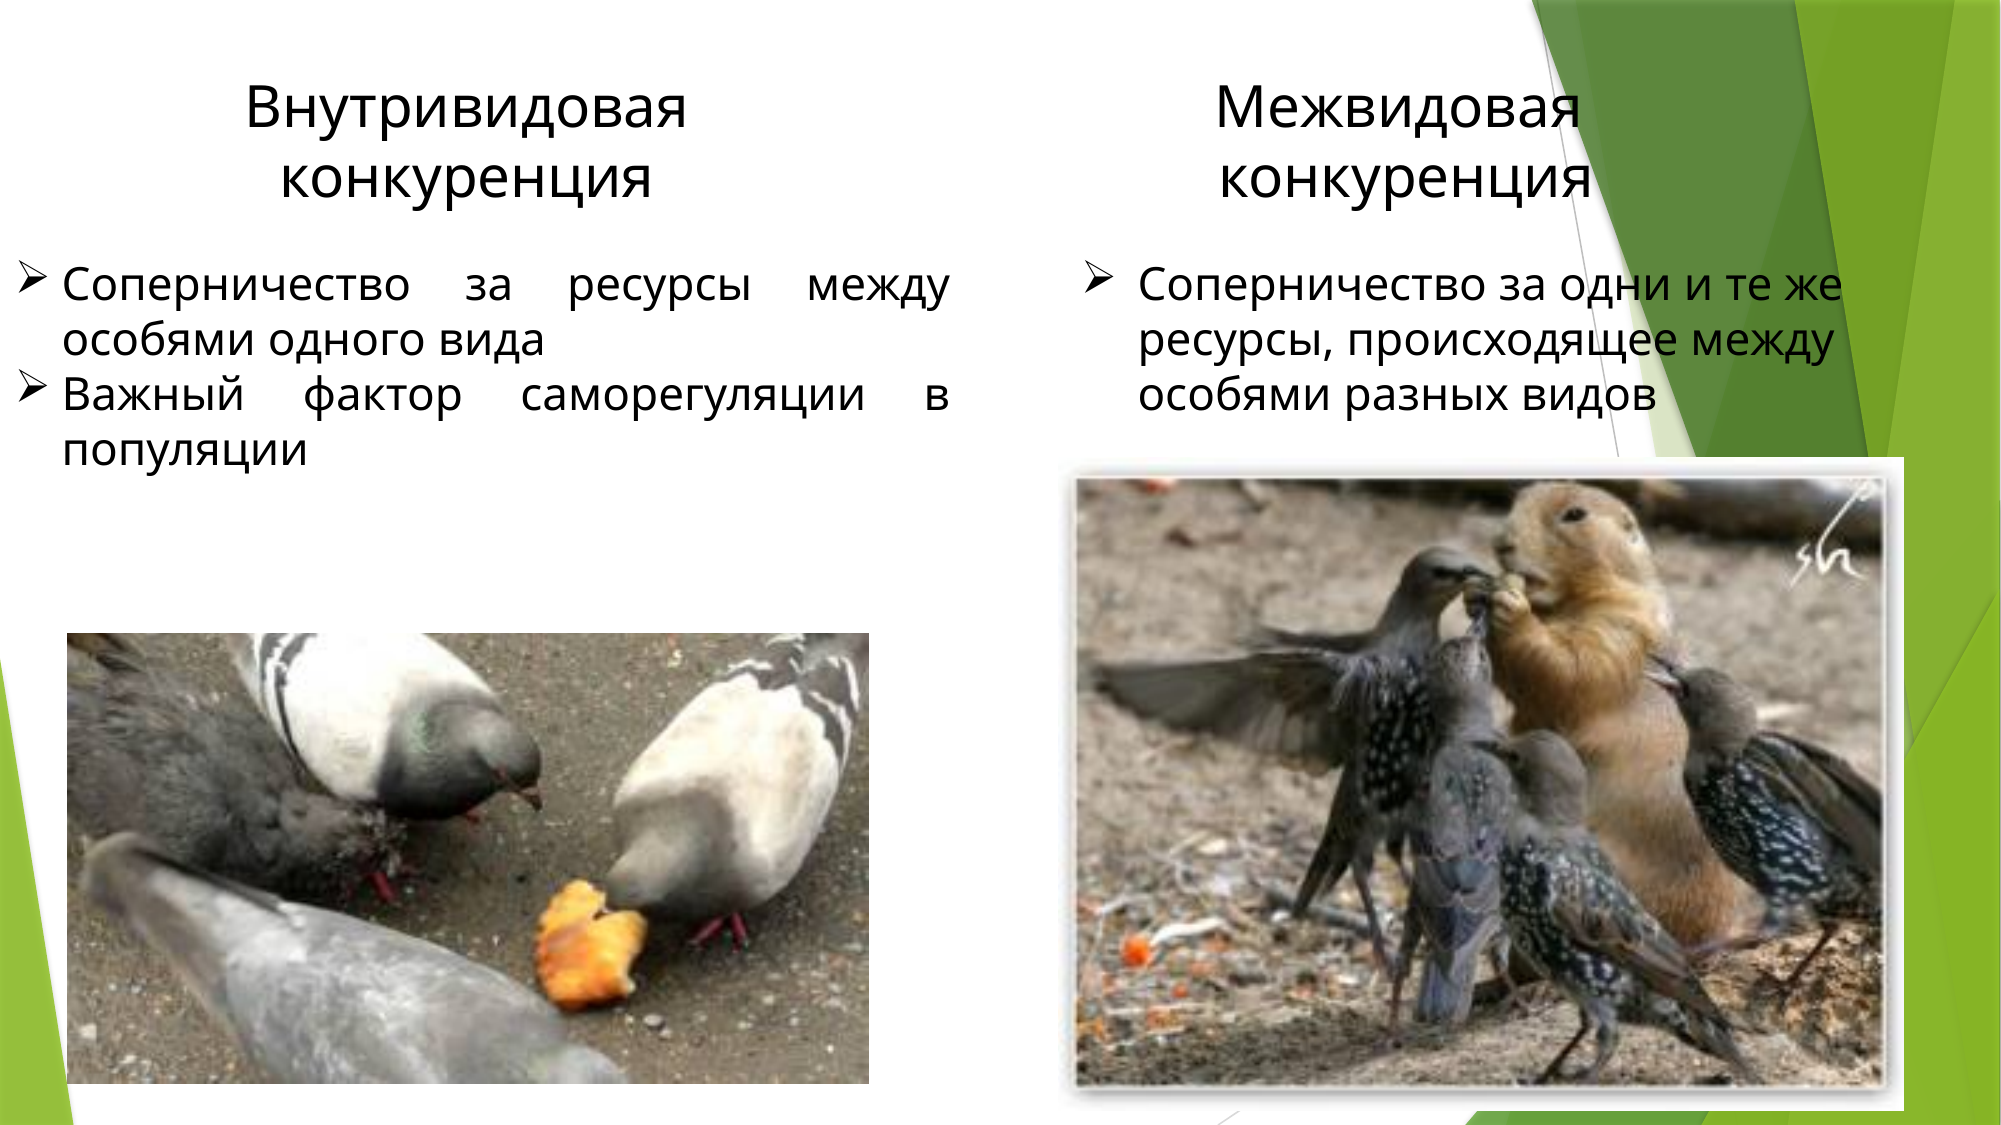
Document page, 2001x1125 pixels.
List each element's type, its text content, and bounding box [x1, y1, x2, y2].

text_box Внутривидовая конкуренция [67, 62, 866, 217]
text_box Соперничество за ресурсы между особями одного вида Важный фактор саморегуляции в популяции [0, 247, 965, 482]
text_box Межвидовая конкуренция [1007, 62, 1806, 217]
picture [1058, 457, 1904, 1112]
picture [67, 633, 870, 1085]
text_box Соперничество за одни и те же ресурсы, происходящее между особями разных видов [1066, 247, 1896, 428]
